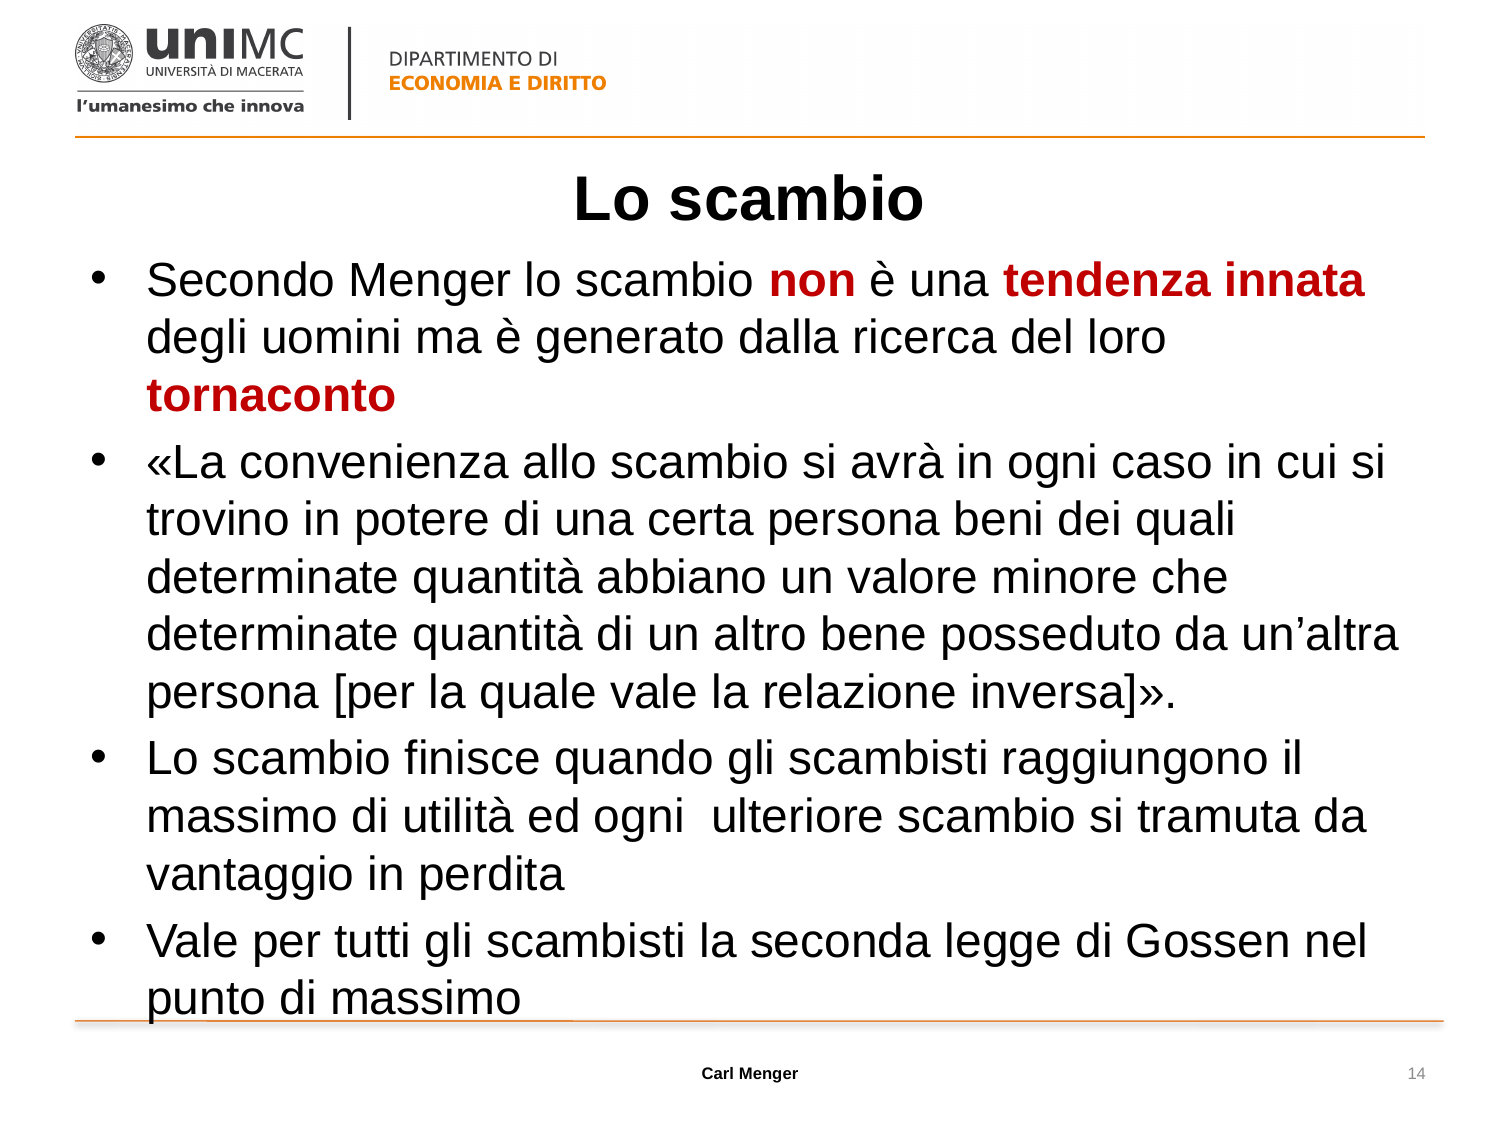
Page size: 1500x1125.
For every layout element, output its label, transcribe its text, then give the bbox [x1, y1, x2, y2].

footer Carl Menger [512, 1042, 988, 1103]
list Secondo Menger lo scambio non è una tendenza innata degli uomini ma è generato dalla ricerca del loro tornaconto «La convenienza allo scambio si avrà in ogni caso in cui si trovino in potere di una certa persona beni dei quali determinate quantità abbiano un valore minore che determinate quantità di un altro bene posseduto da un’altra persona [per la quale vale la relazione inversa]». Lo scambio finisce quando gli scambisti raggiungono il massimo di utilità ed ogni ulteriore scambio si tramuta da vantaggio in perdita Vale per tutti gli scambisti la seconda legge di Gossen nel punto di massimo [75, 240, 1425, 984]
picture [75, 24, 1425, 138]
slide_number 14 [1091, 1042, 1442, 1103]
title Lo scambio [75, 149, 1425, 240]
